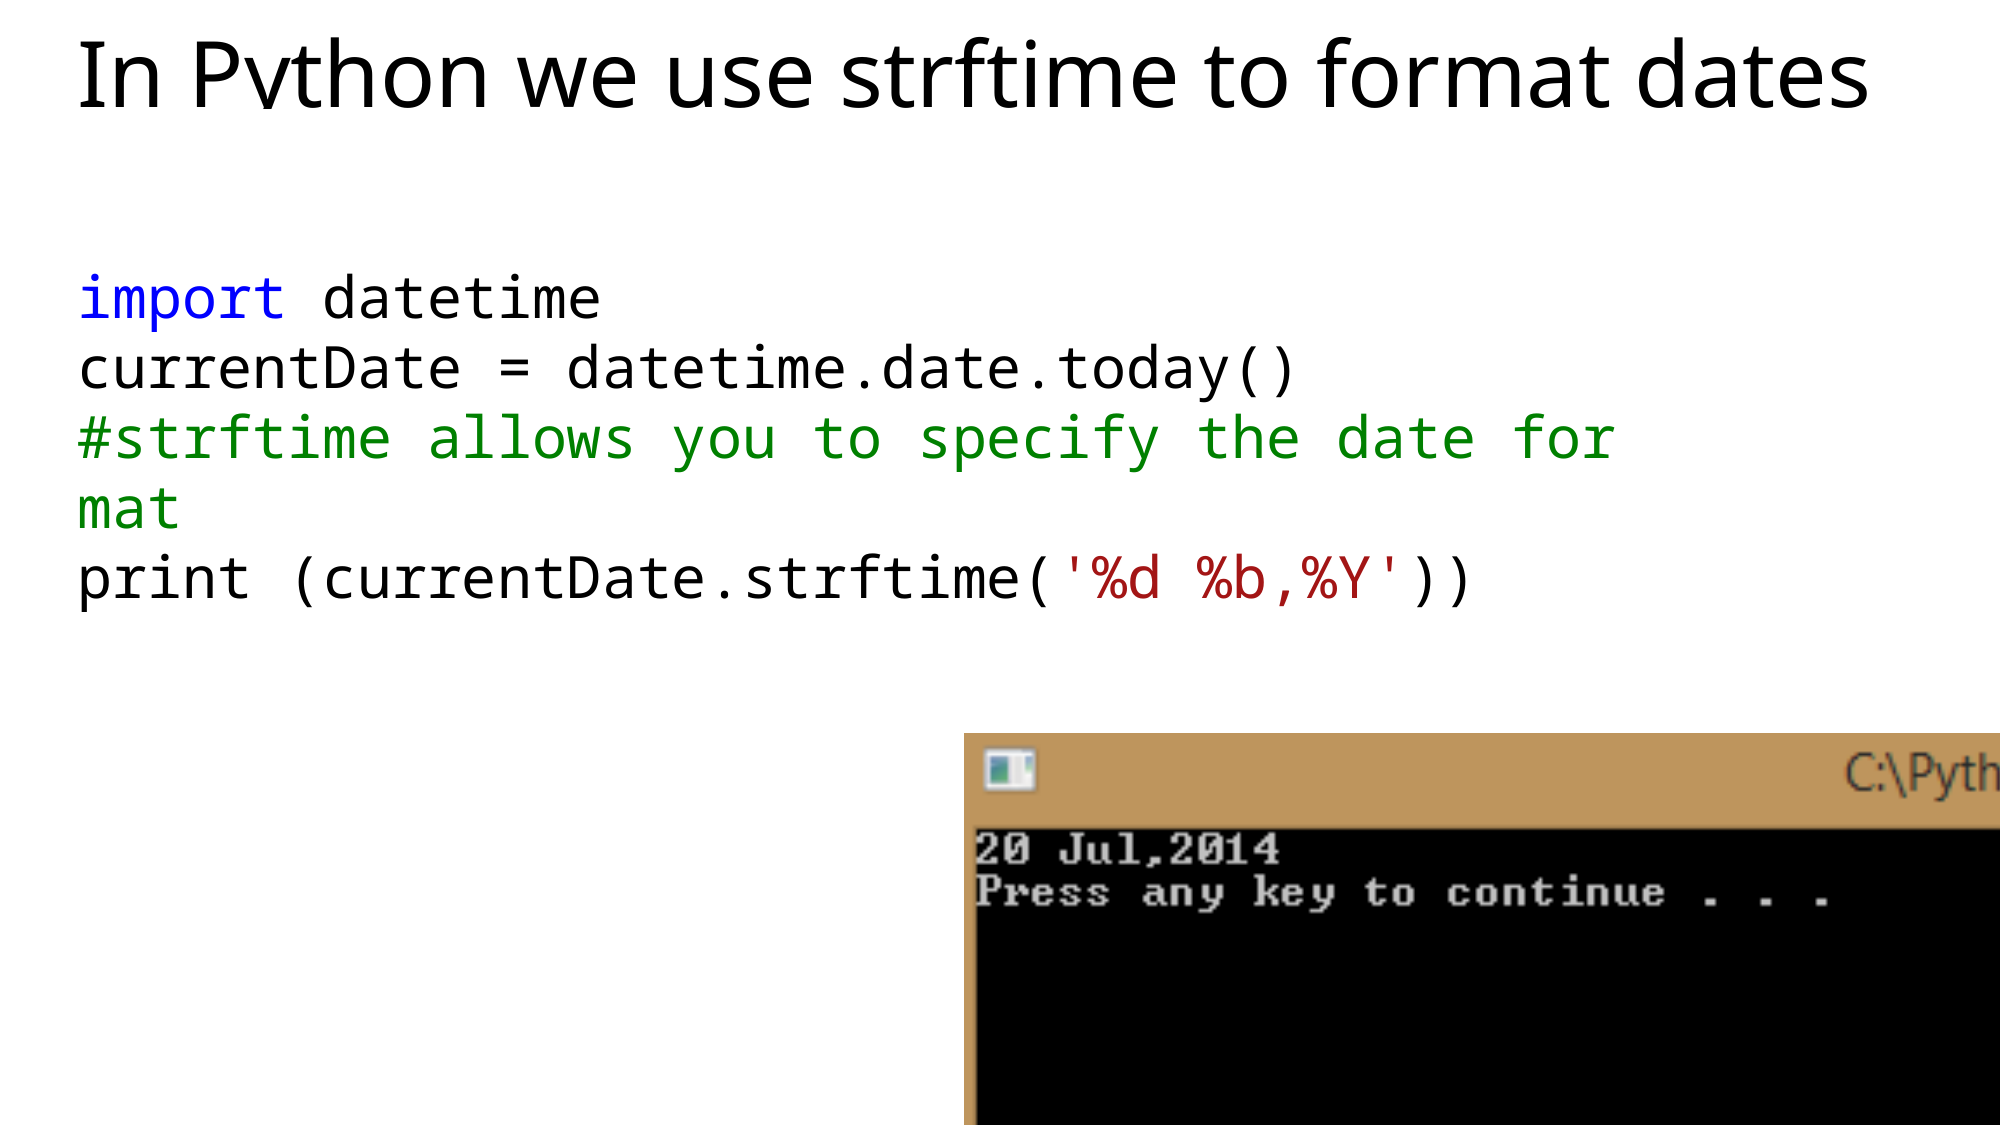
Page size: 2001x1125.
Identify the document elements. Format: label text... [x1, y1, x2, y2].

title In Python we use strftime to format dates [62, 29, 1953, 205]
list import datetime currentDate = datetime.date.today() #strftime allows you to specify the date format print (currentDate.strftime('%d %b,%Y')) [62, 109, 1645, 762]
picture [963, 733, 2000, 1125]
